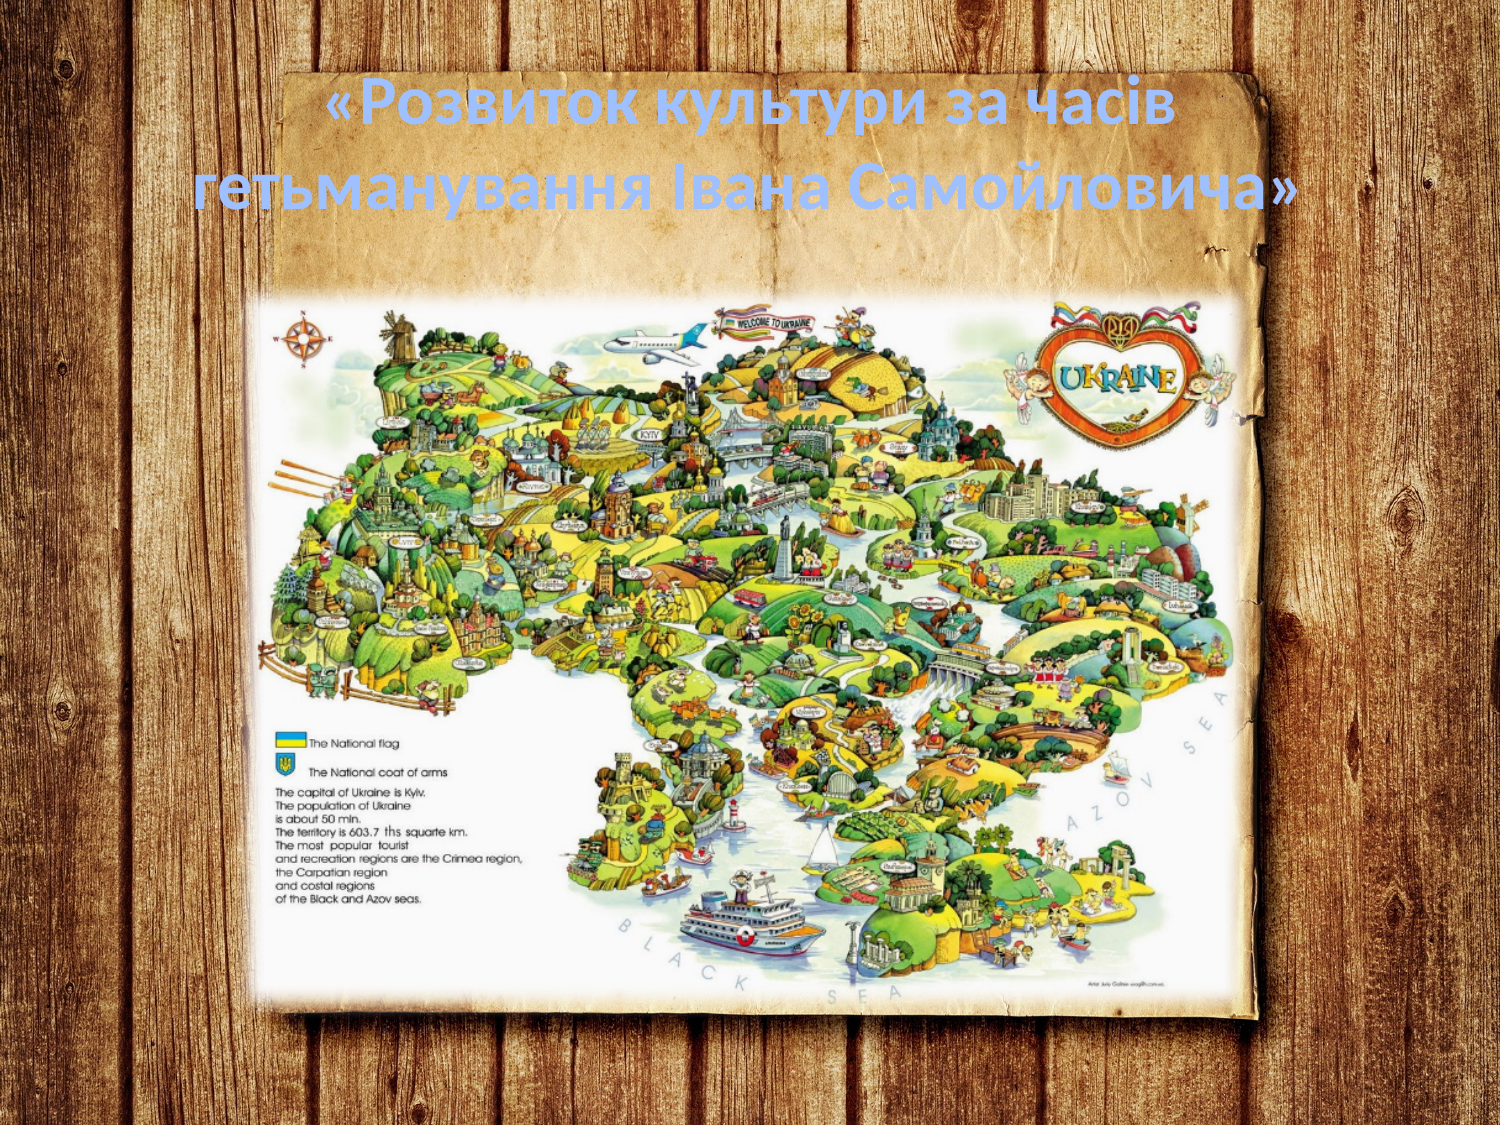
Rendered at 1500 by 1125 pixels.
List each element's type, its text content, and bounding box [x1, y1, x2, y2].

picture [0, 0, 1500, 1125]
title «Розвиток культури за часів гетьманування Івана Самойловича» [75, 45, 1425, 233]
